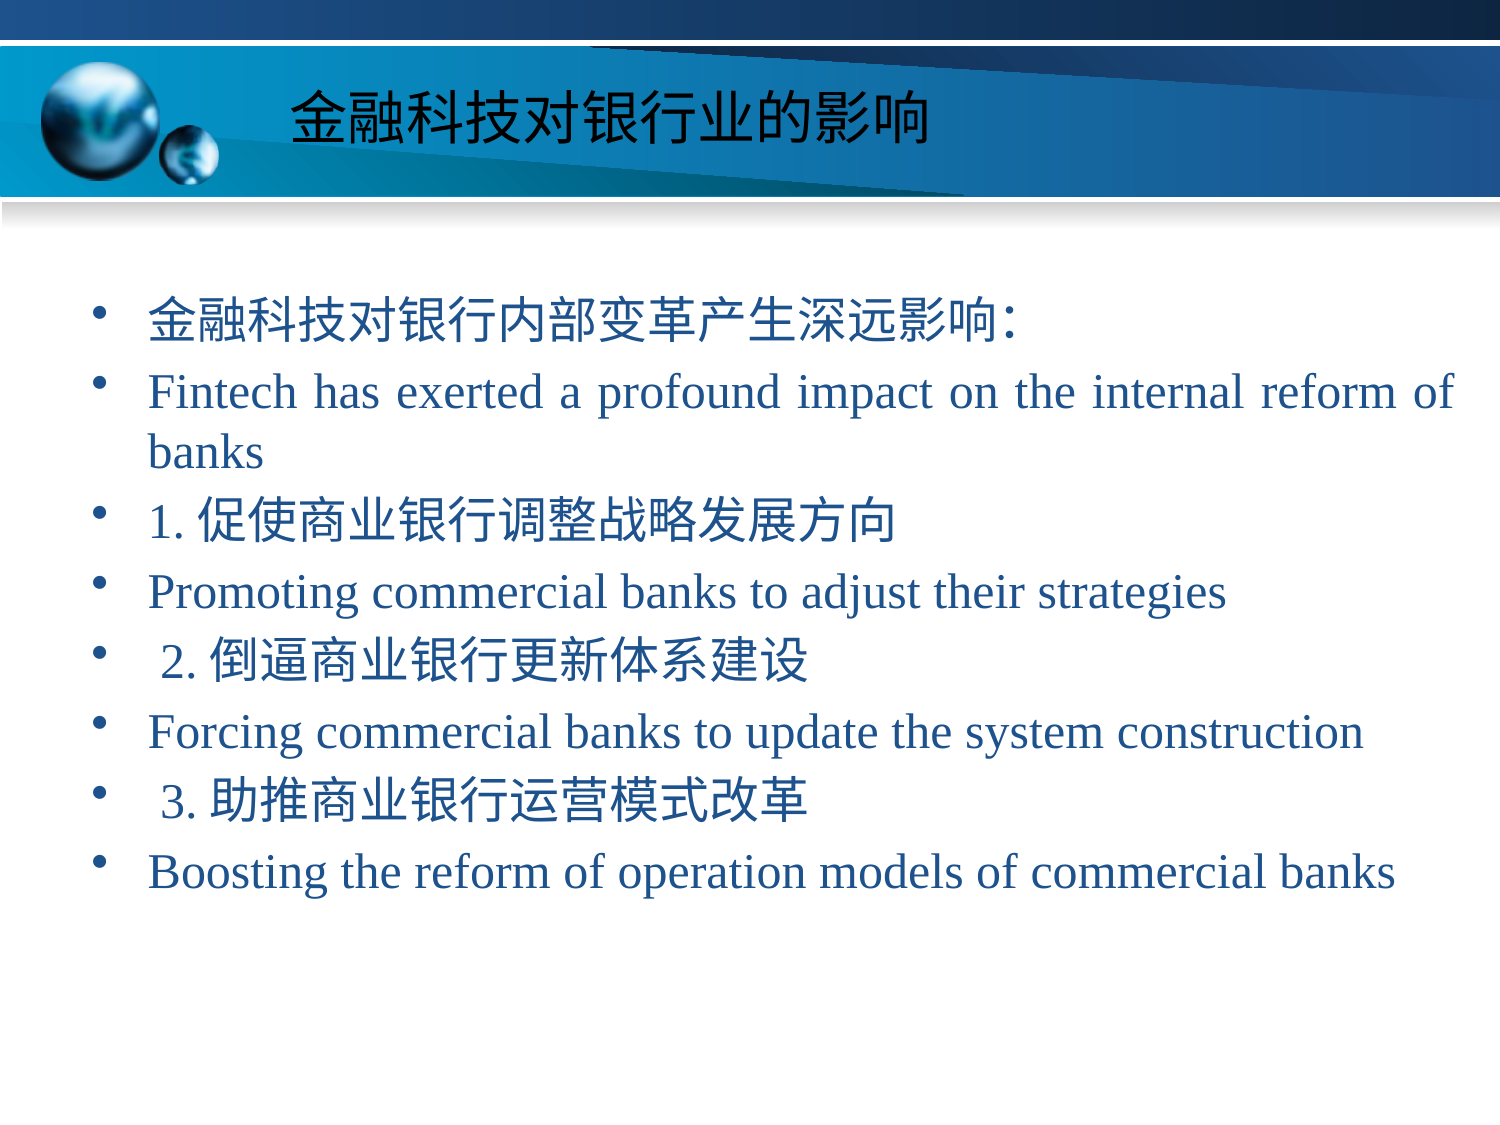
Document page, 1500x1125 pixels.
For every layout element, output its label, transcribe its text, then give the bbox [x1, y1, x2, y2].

picture [42, 63, 159, 180]
picture [160, 126, 218, 184]
title 金融科技对银行业的影响 [274, 44, 1363, 188]
text_box 金融科技对银行内部变革产生深远影响： Fintech has exerted a profound impact on the internal reform of banks 1.促使商业银行调整战略发展方向 Promoting commercial banks to adjust their strategies 2.倒逼商业银行更新体系建设 Forcing commercial banks to update the system construction 3.助推商业银行运营模式改革 Boosting the reform of operation models of commercial banks [76, 280, 1471, 976]
